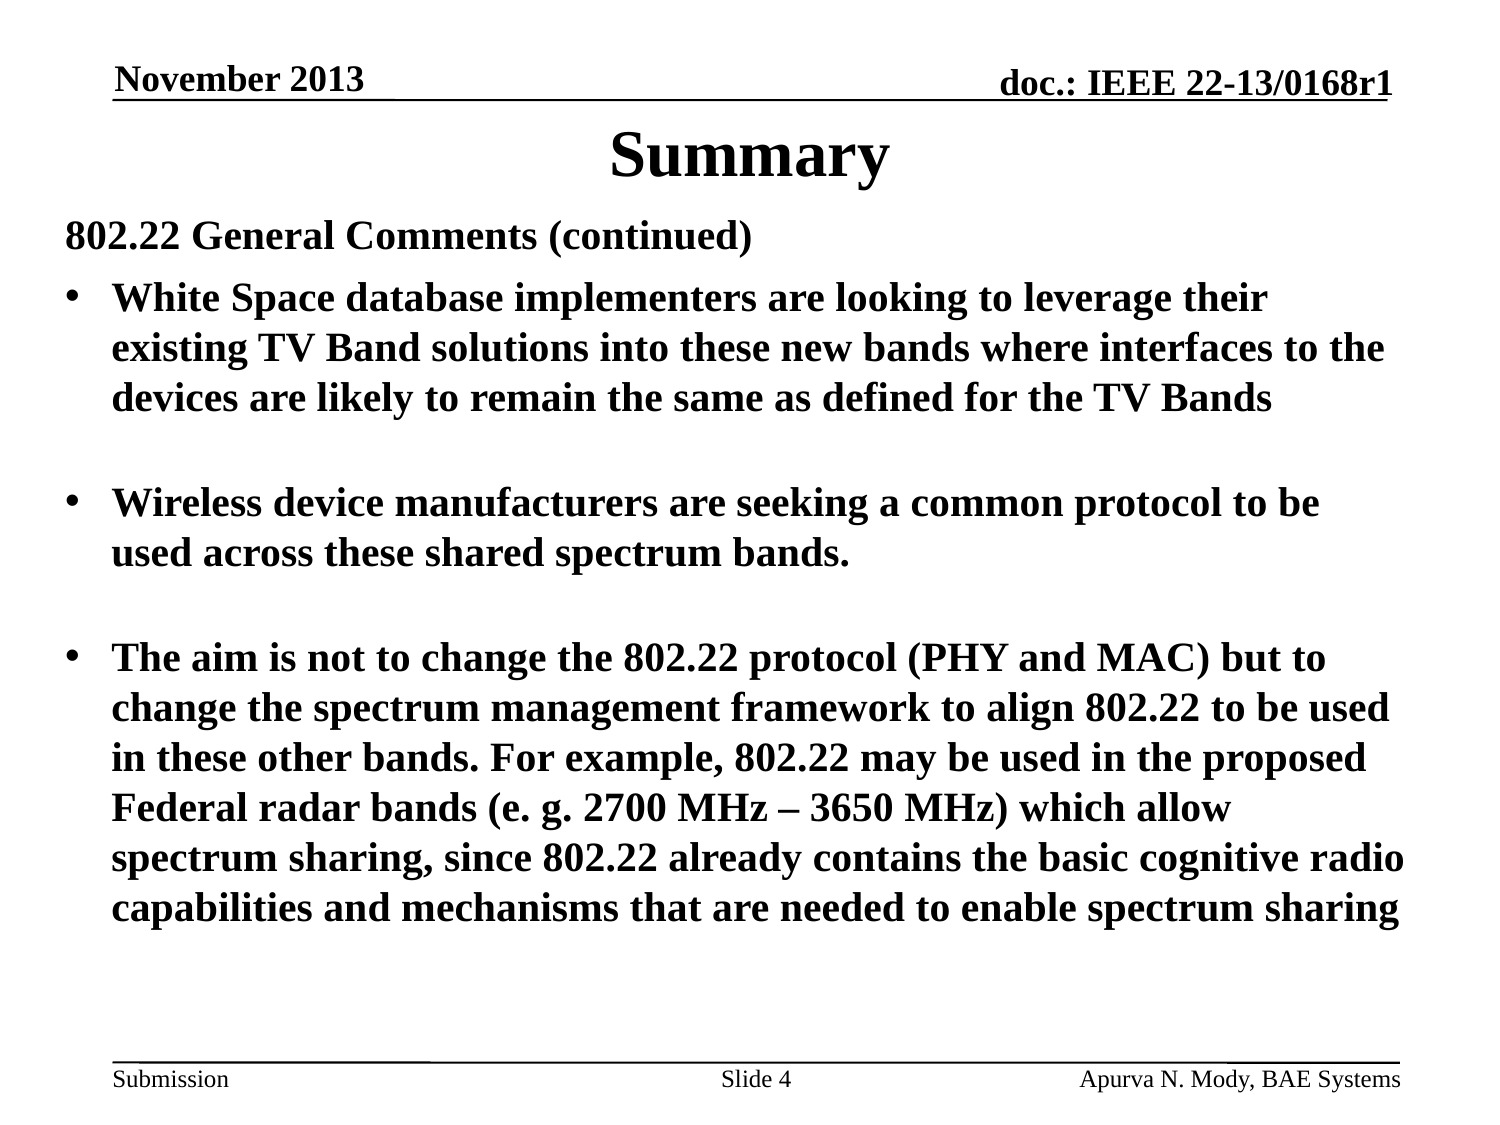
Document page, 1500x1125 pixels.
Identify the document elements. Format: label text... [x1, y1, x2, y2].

list 802.22 General Comments (continued) White Space database implementers are looking to leverage their existing TV Band solutions into these new bands where interfaces to the devices are likely to remain the same as defined for the TV Bands Wireless device manufacturers are seeking a common protocol to be used across these shared spectrum bands. The aim is not to change the 802.22 protocol (PHY and MAC) but to change the spectrum management framework to align 802.22 to be used in these other bands. For example, 802.22 may be used in the proposed Federal radar bands (e. g. 2700 MHz – 3650 MHz) which allow spectrum sharing, since 802.22 already contains the basic cognitive radio capabilities and mechanisms that are needed to enable spectrum sharing [49, 199, 1426, 976]
title Summary [112, 112, 1388, 188]
footer Apurva N. Mody, BAE Systems [902, 1061, 1402, 1093]
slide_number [114, 54, 540, 100]
slide_number Slide 4 [712, 1061, 800, 1123]
